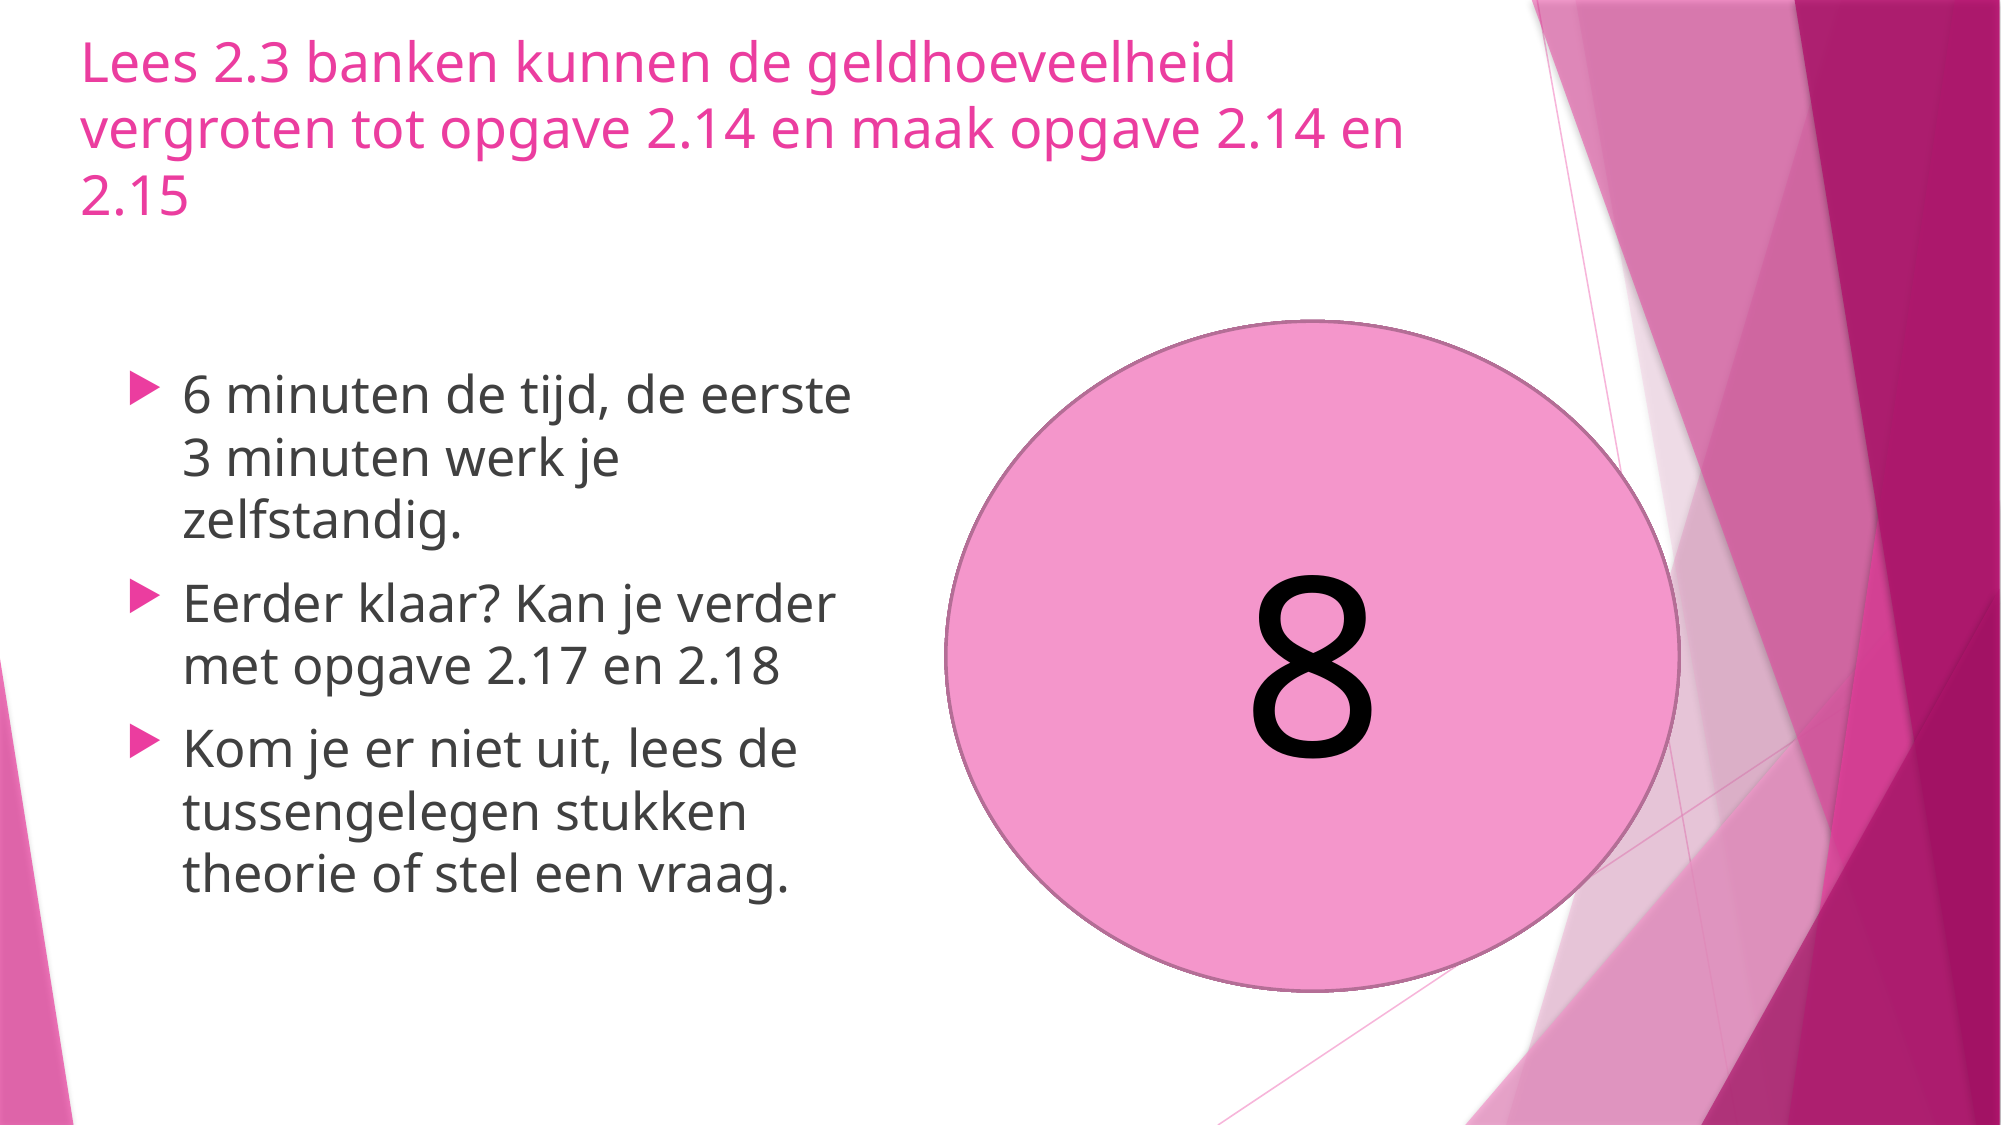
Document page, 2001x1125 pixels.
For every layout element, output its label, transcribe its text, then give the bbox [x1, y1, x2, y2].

text_box 8 [944, 319, 1681, 993]
list 6 minuten de tijd, de eerste 3 minuten werk je zelfstandig. Eerder klaar? Kan je verder met opgave 2.17 en 2.18 Kom je er niet uit, lees de tussengelegen stukken theorie of stel een vraag. [111, 354, 896, 992]
title Lees 2.3 banken kunnen de geldhoeveelheid vergroten tot opgave 2.14 en maak opgave 2.14 en 2.15 [65, 19, 1476, 236]
